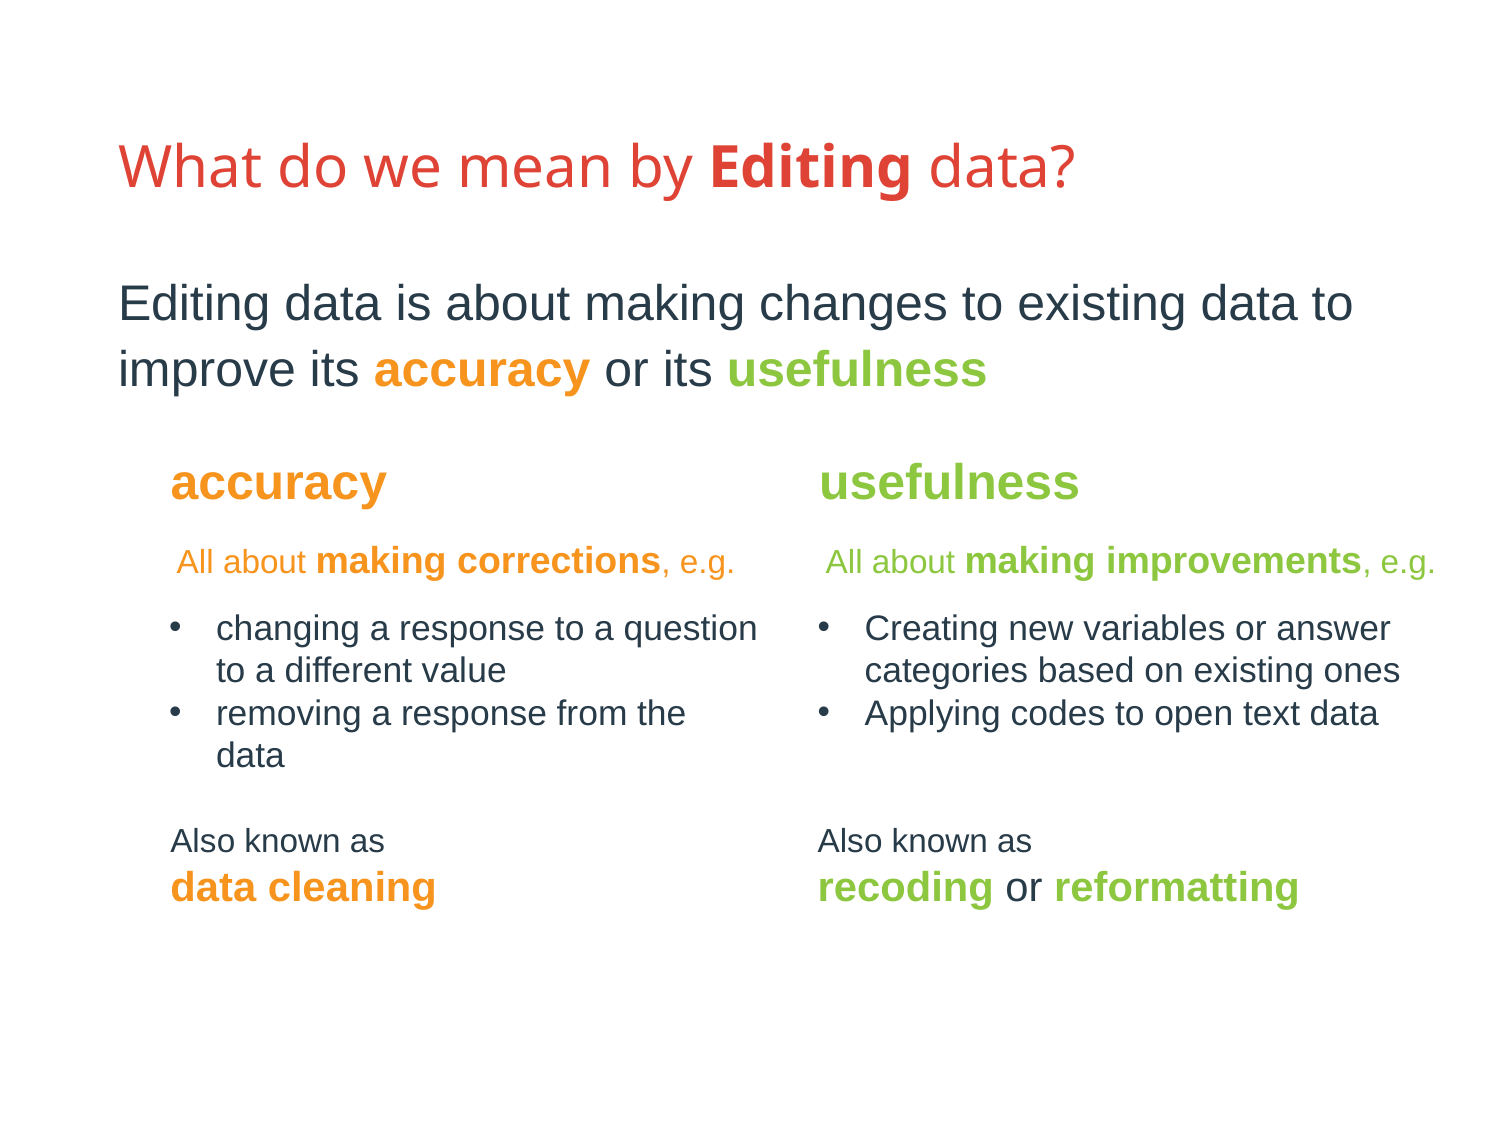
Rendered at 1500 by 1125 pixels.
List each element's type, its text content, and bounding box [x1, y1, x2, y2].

list Editing data is about making changes to existing data to improve its accuracy or its usefulness [103, 257, 1397, 461]
text_box Creating new variables or answer categories based on existing ones Applying codes to open text data [802, 597, 1427, 740]
text_box usefulness [804, 441, 1096, 517]
text_box Also known as recoding or reformatting [802, 812, 1397, 917]
text_box accuracy [155, 441, 403, 517]
text_box Also known as data cleaning [155, 812, 464, 917]
text_box changing a response to a question to a different value removing a response from the data [154, 597, 778, 783]
text_box All about making improvements, e.g. [810, 528, 1452, 589]
text_box All about making corrections, e.g. [161, 528, 751, 589]
title What do we mean by Editing data? [103, 59, 1397, 257]
